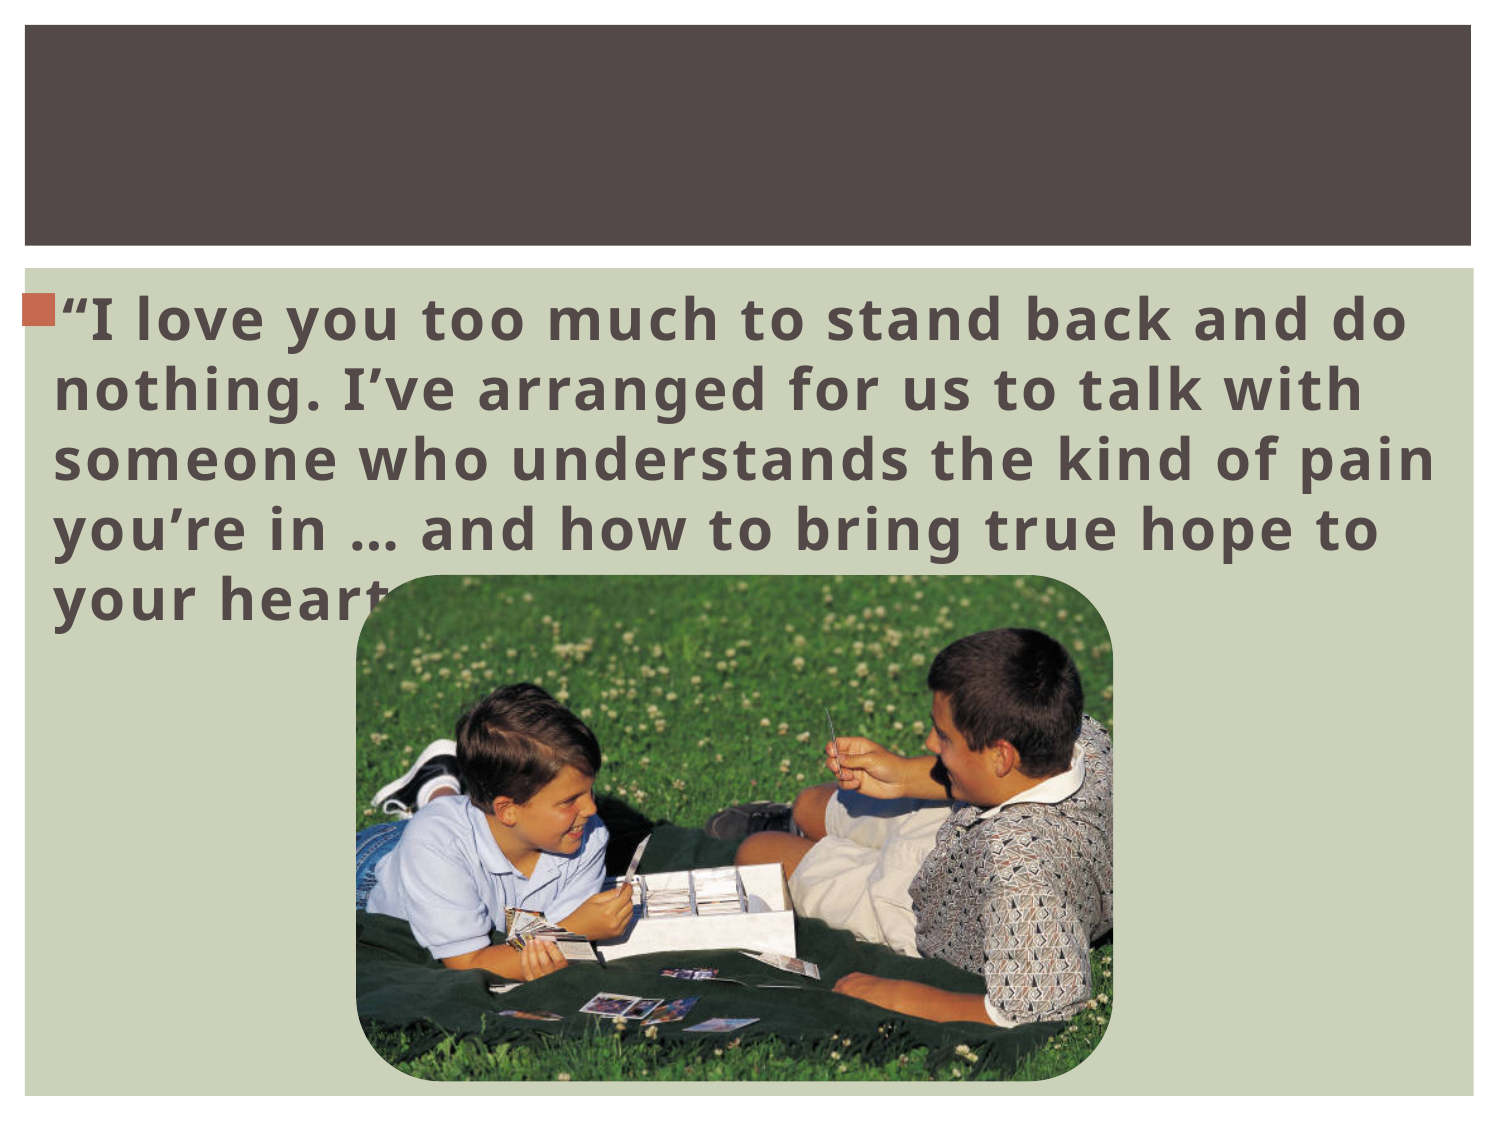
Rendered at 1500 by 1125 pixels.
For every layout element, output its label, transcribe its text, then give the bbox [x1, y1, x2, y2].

picture [355, 574, 1114, 1082]
list “I love you too much to stand back and do nothing. I’ve arranged for us to talk with someone who understands the kind of pain you’re in … and how to bring true hope to your heart.” [0, 275, 1500, 993]
